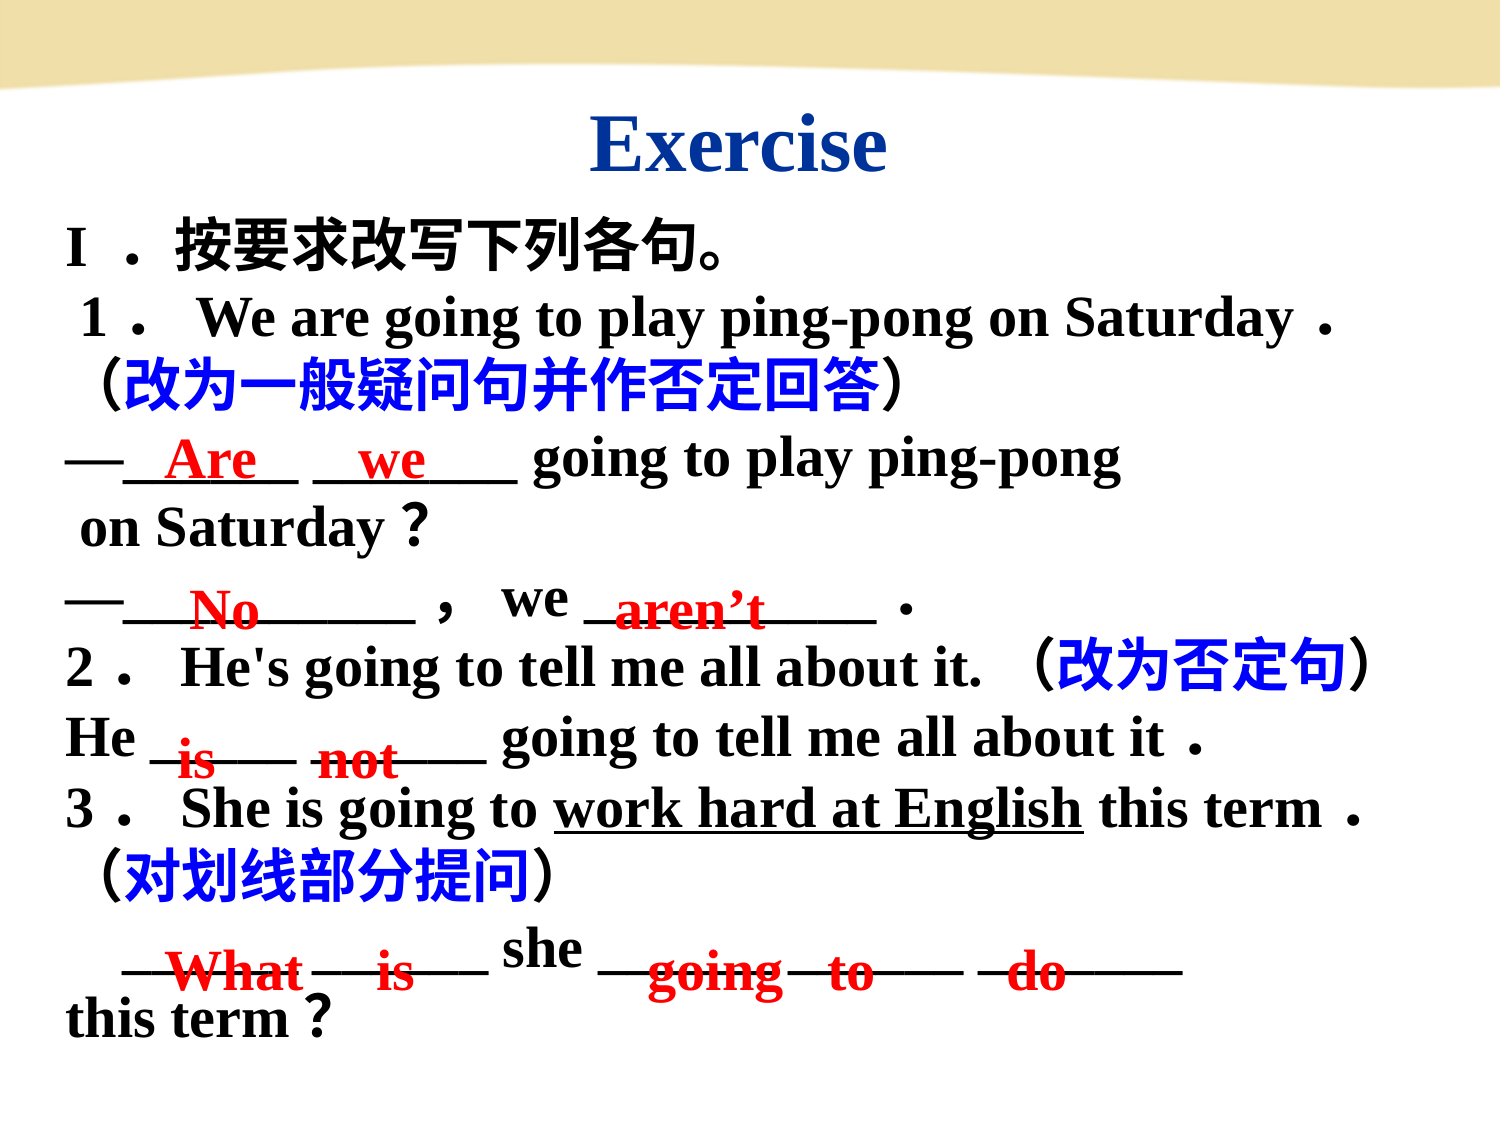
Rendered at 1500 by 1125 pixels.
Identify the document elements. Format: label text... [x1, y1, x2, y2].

list I ．按要求改写下列各句。 1．We are going to play ping-pong on Saturday． （改为一般疑问句并作否定回答） —______ _______ going to play ping-pong on Saturday？ —__________，we __________． 2．He's going to tell me all about it.（改为否定句） He _____ ______ going to tell me all about it． 3．She is going to work hard at English this term． （对划线部分提问） ______ ______ she ______ ______ _______ this term？ [50, 212, 1488, 955]
text_box What is going to do [150, 924, 1300, 1010]
title Exercise [75, 24, 1425, 212]
picture [0, 0, 1500, 1125]
text_box No [174, 564, 363, 649]
text_box is not [162, 712, 600, 798]
text_box Are we [149, 412, 588, 498]
text_box aren’t [599, 564, 1038, 649]
